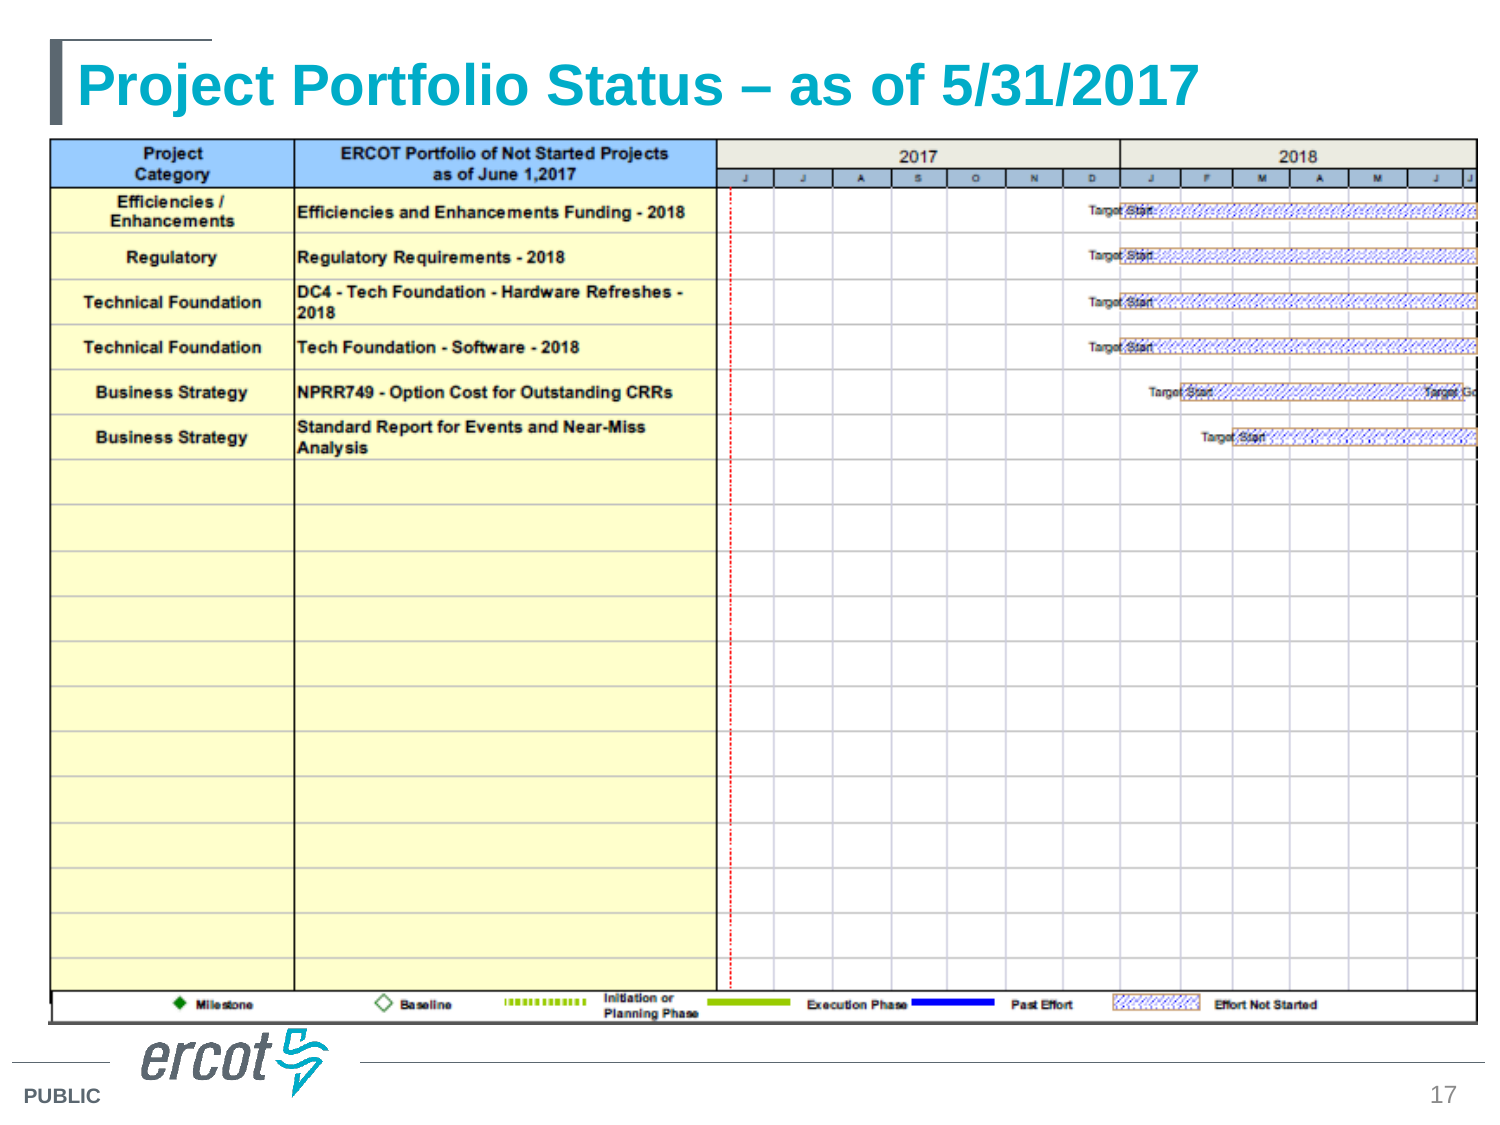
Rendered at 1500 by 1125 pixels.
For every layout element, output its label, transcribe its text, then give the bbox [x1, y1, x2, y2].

slide_number 17 [1412, 1076, 1475, 1112]
title Project Portfolio Status – as of 5/31/2017 [62, 39, 1325, 125]
picture [48, 137, 1478, 1100]
